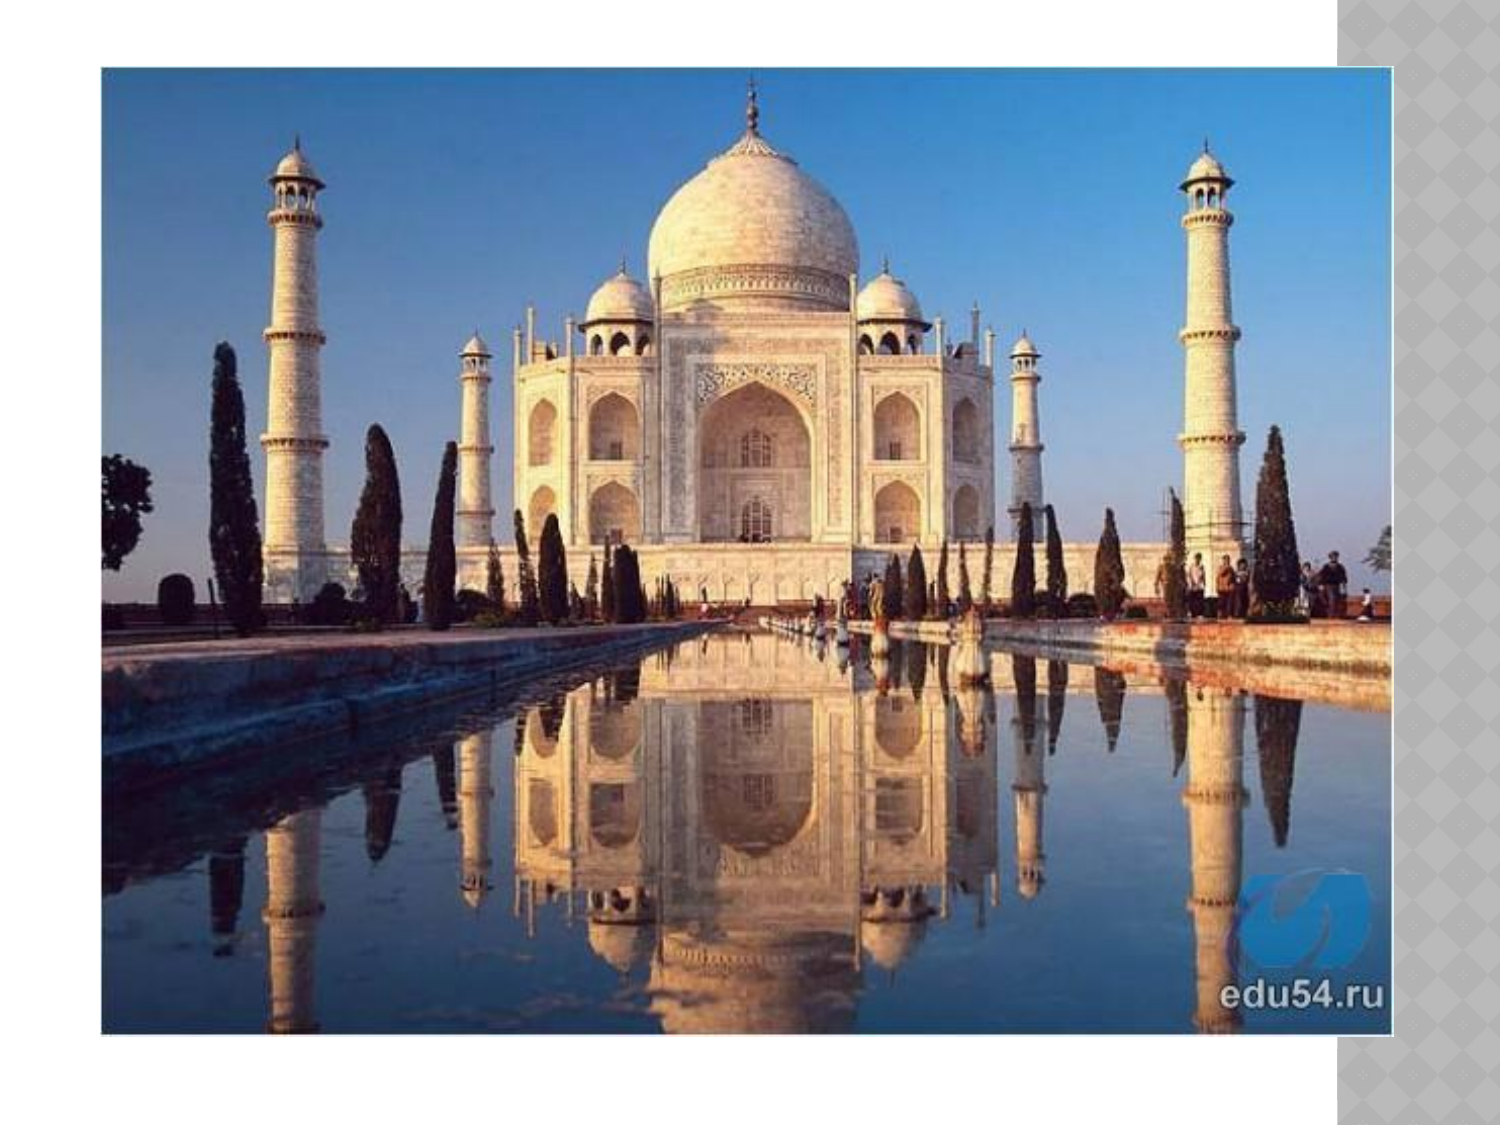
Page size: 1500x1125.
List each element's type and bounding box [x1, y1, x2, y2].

list [99, 65, 1395, 1037]
